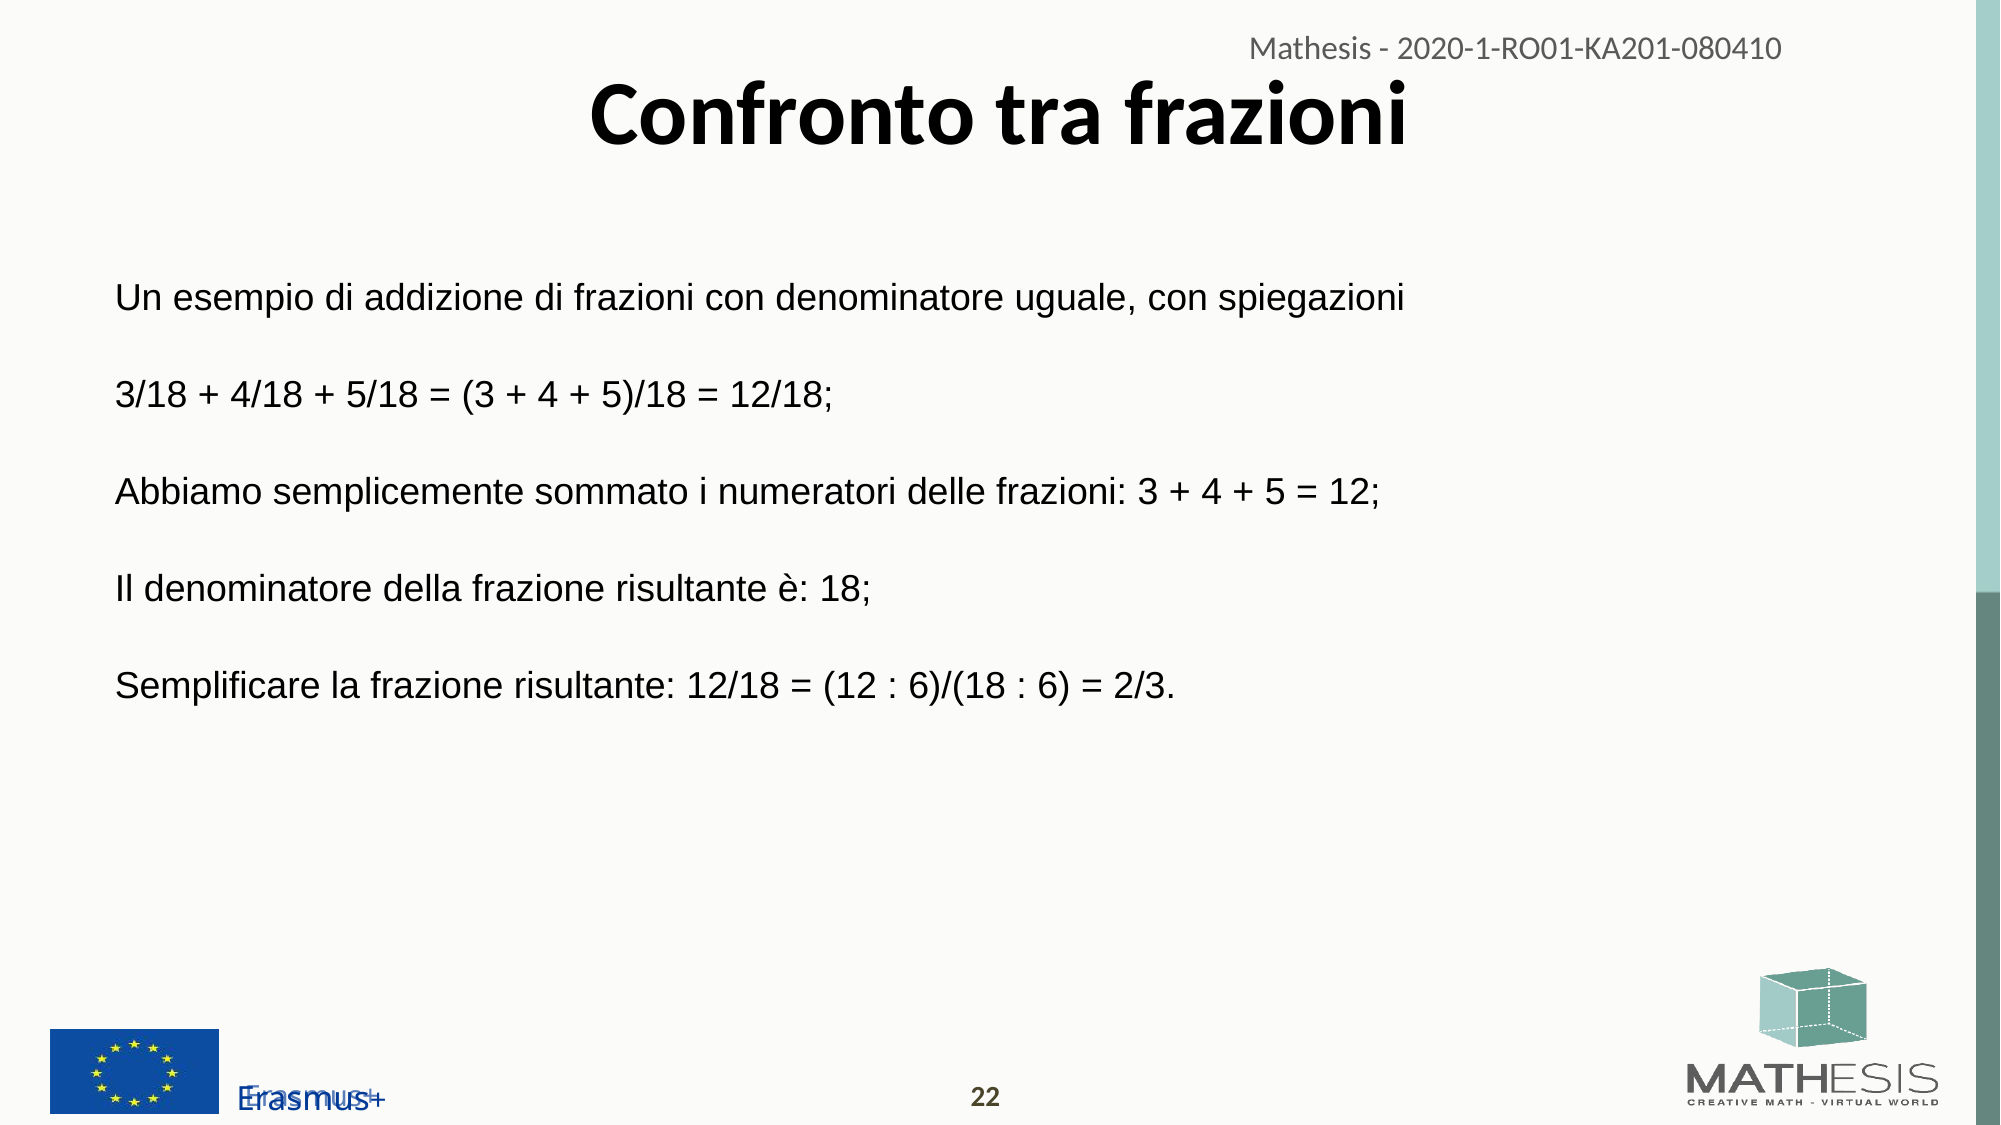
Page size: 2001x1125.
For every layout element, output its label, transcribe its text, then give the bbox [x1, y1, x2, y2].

list Un esempio di addizione di frazioni con denominatore uguale, con spiegazioni 3/18 + 4/18 + 5/18 = (3 + 4 + 5)/18 = 12/18; Abbiamo semplicemente sommato i numeratori delle frazioni: 3 + 4 + 5 = 12; Il denominatore della frazione risultante è: 18; Semplificare la frazione risultante: 12/18 = (12 : 6)/(18 : 6) = 2/3. [99, 262, 1900, 1005]
title Confronto tra frazioni [99, 45, 1900, 233]
picture [50, 1029, 219, 1114]
